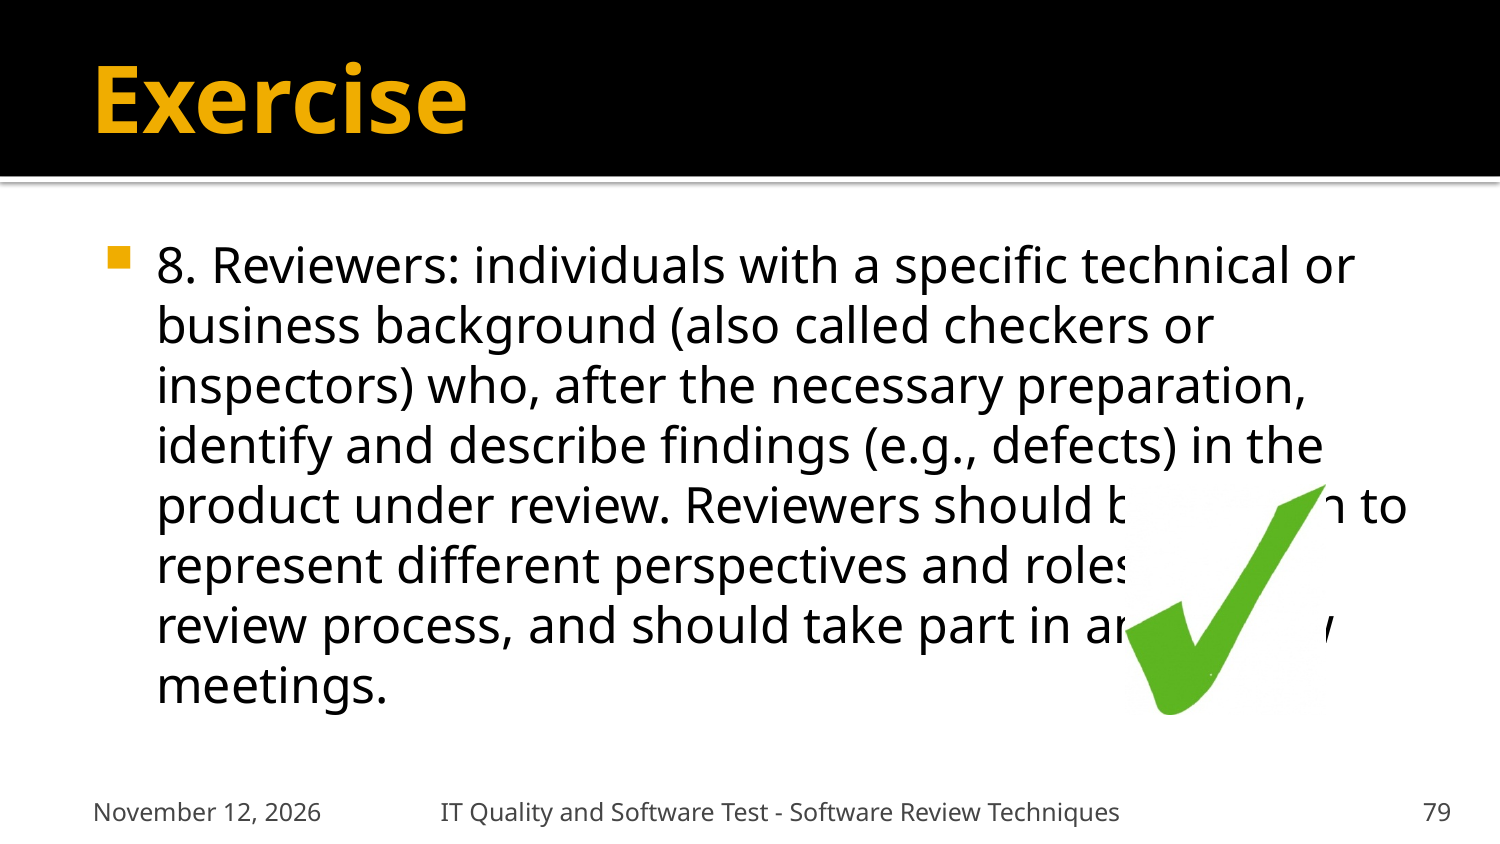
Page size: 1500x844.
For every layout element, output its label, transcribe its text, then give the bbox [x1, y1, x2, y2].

picture [1124, 484, 1326, 715]
list 8. Reviewers: individuals with a specific technical or business background (also called checkers or inspectors) who, after the necessary preparation, identify and describe findings (e.g., defects) in the product under review. Reviewers should be chosen to represent different perspectives and roles in the review process, and should take part in any review meetings. [75, 218, 1425, 788]
slide_number 79 [1345, 796, 1467, 831]
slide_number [75, 796, 425, 831]
footer IT Quality and Software Test - Software Review Techniques [433, 796, 1337, 831]
title Exercise [75, 19, 1425, 174]
